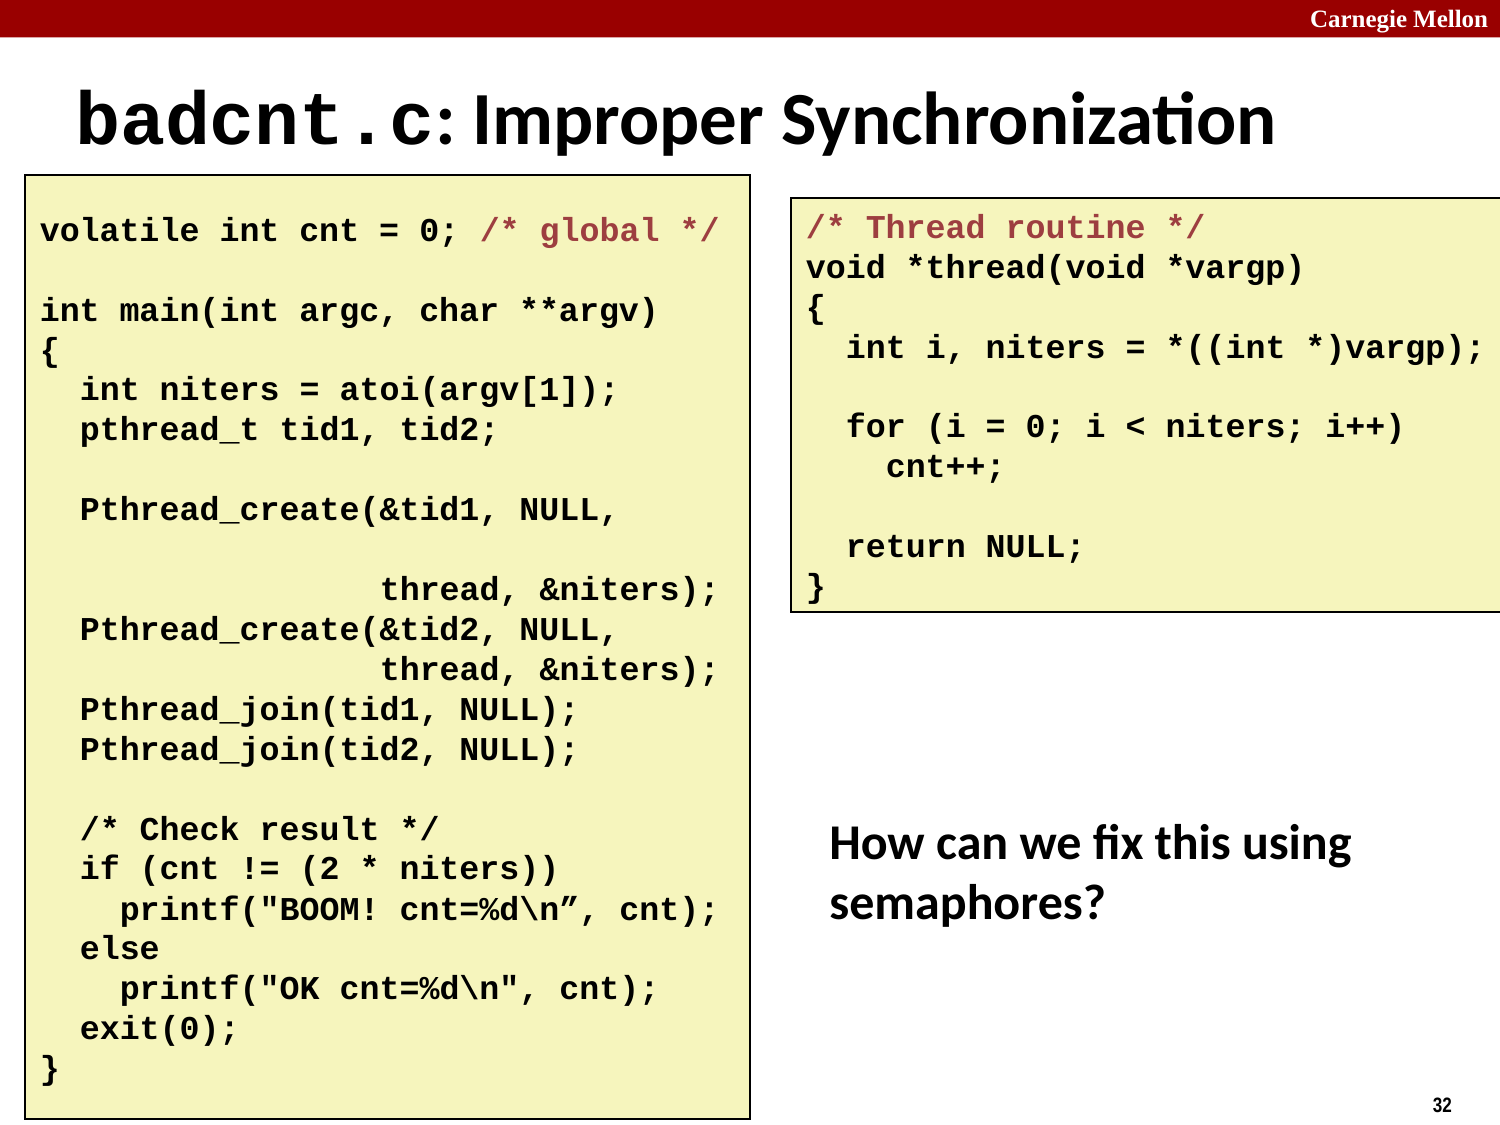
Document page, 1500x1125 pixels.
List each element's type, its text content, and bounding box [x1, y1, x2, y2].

title badcnt.c: Improper Synchronization [59, 24, 1500, 205]
text_box volatile int cnt = 0; /* global */ int main(int argc, char **argv) { int niters = atoi(argv[1]); pthread_t tid1, tid2; Pthread_create(&tid1, NULL, thread, &niters); Pthread_create(&tid2, NULL, thread, &niters); Pthread_join(tid1, NULL); Pthread_join(tid2, NULL); /* Check result */ if (cnt != (2 * niters)) printf("BOOM! cnt=%d\n”, cnt); else printf("OK cnt=%d\n", cnt); exit(0); } [24, 174, 750, 1120]
text_box How can we fix this using semaphores? [814, 801, 1465, 937]
text_box /* Thread routine */ void *thread(void *vargp) { int i, niters = *((int *)vargp); for (i = 0; i < niters; i++) cnt++; return NULL; } [791, 197, 1500, 612]
